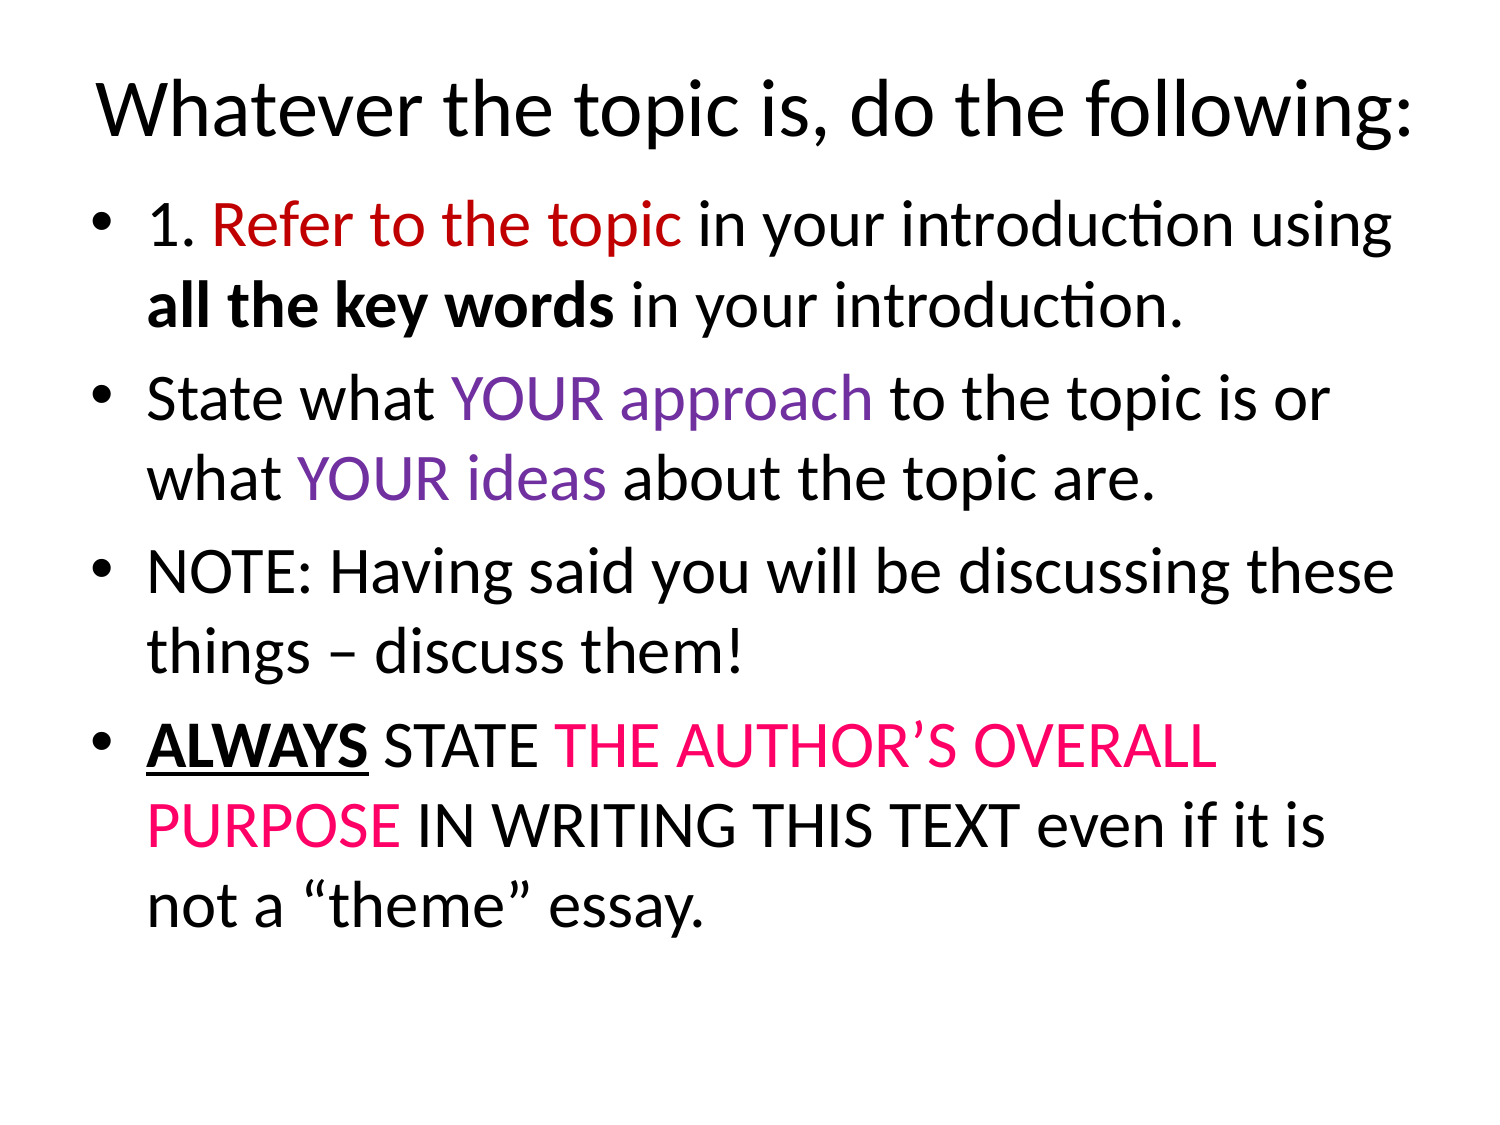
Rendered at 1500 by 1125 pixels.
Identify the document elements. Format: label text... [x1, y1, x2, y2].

list 1. Refer to the topic in your introduction using all the key words in your introduction. State what YOUR approach to the topic is or what YOUR ideas about the topic are. NOTE: Having said you will be discussing these things – discuss them! ALWAYS STATE THE AUTHOR’S OVERALL PURPOSE IN WRITING THIS TEXT even if it is not a “theme” essay. [75, 172, 1425, 1005]
title Whatever the topic is, do the following: [29, 45, 1483, 161]
